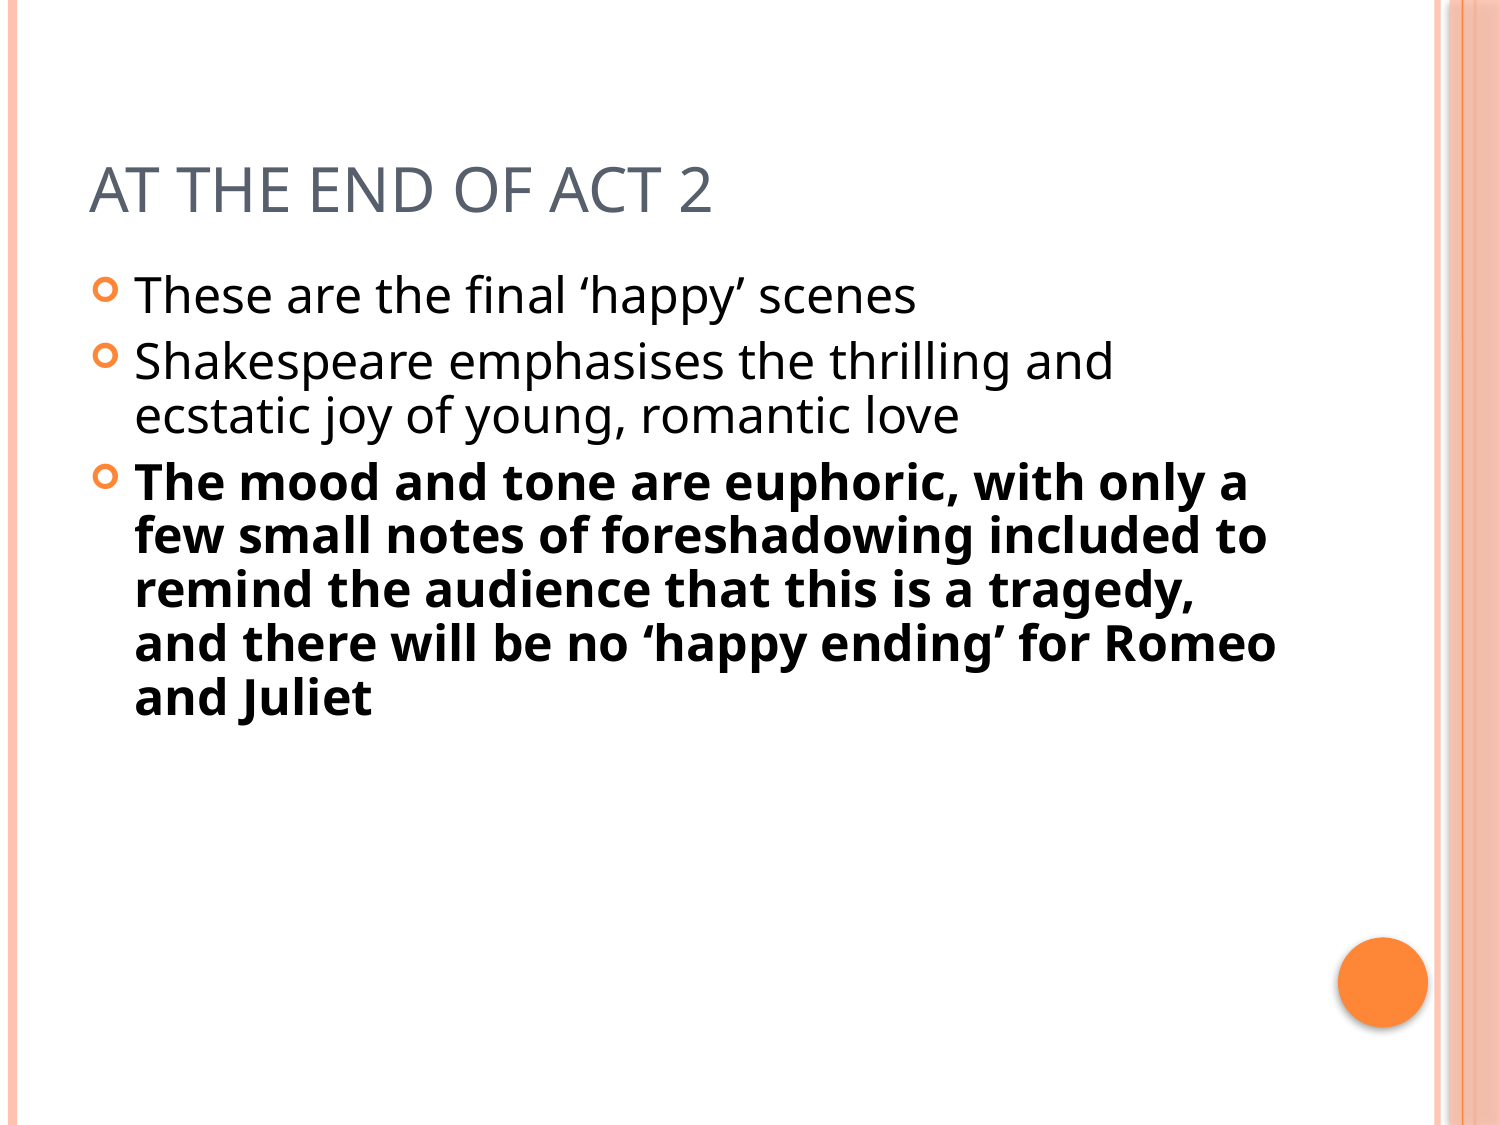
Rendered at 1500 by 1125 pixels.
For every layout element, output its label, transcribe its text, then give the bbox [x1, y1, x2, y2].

title At the end of Act 2 [75, 45, 1300, 233]
list These are the final ‘happy’ scenes Shakespeare emphasises the thrilling and ecstatic joy of young, romantic love The mood and tone are euphoric, with only a few small notes of foreshadowing included to remind the audience that this is a tragedy, and there will be no ‘happy ending’ for Romeo and Juliet [75, 262, 1300, 1062]
